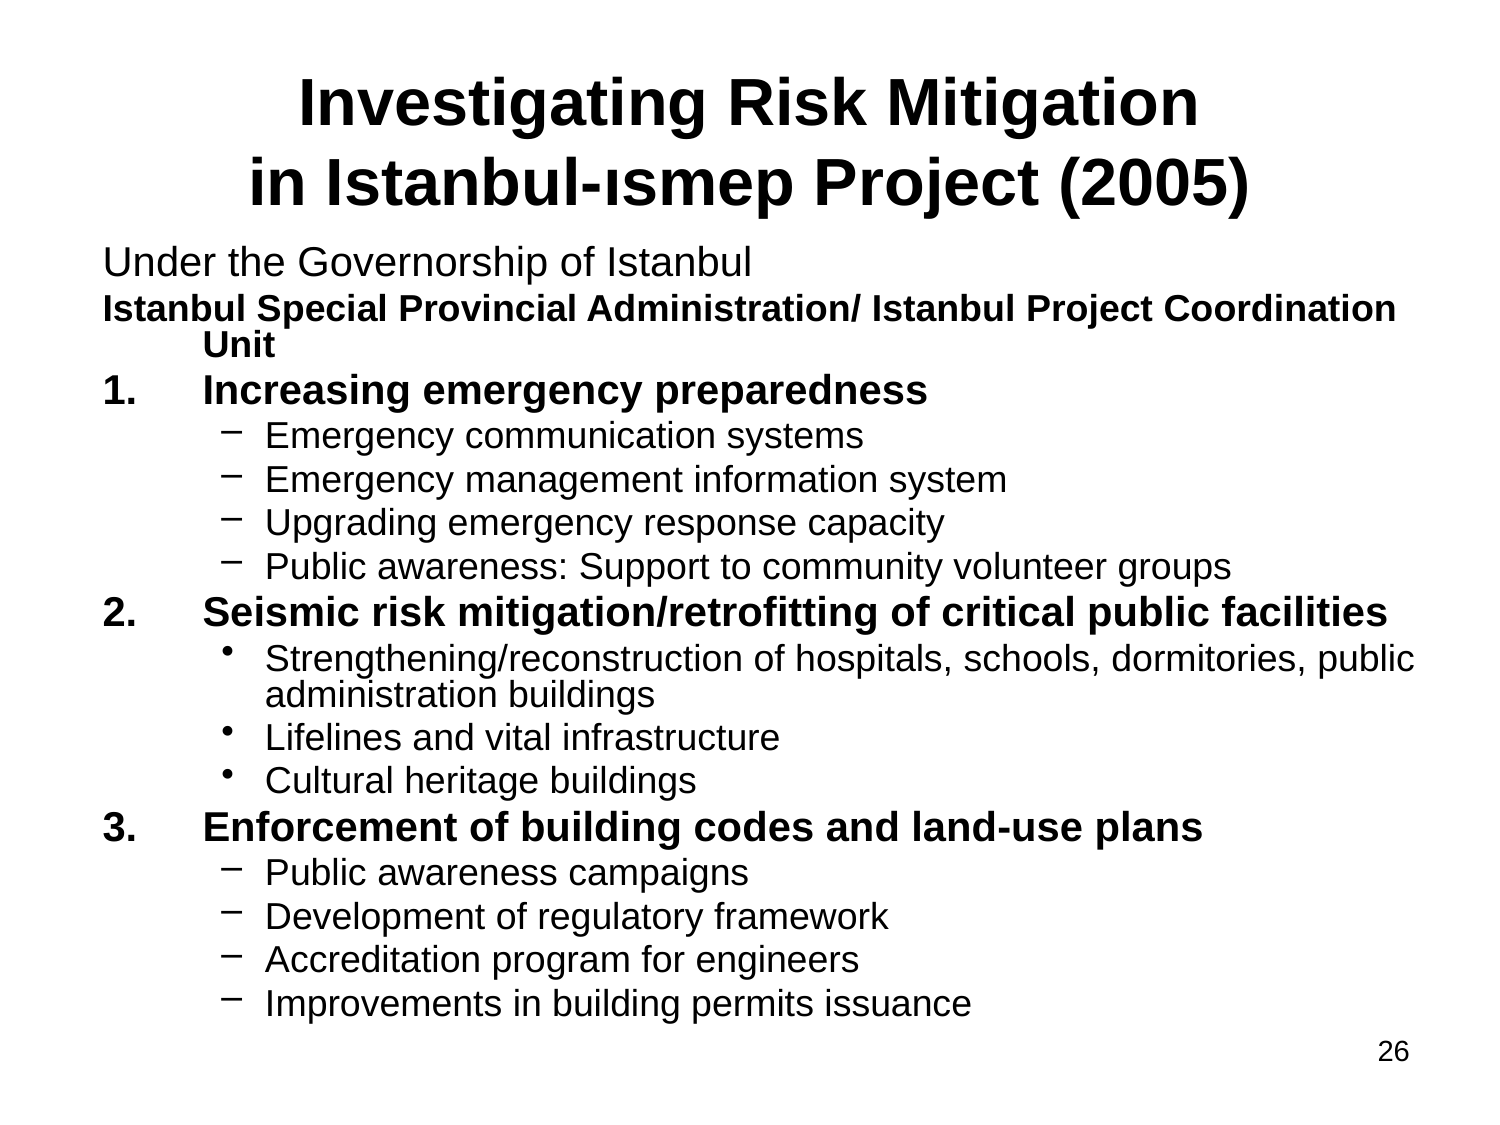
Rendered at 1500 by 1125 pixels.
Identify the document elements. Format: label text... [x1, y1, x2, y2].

slide_number 26 [1074, 1030, 1426, 1103]
list Under the Governorship of Istanbul Istanbul Special Provincial Administration/ Istanbul Project Coordination Unit Increasing emergency preparedness Emergency communication systems Emergency management information system Upgrading emergency response capacity Public awareness: Support to community volunteer groups Seismic risk mitigation/retrofitting of critical public facilities Strengthening/reconstruction of hospitals, schools, dormitories, public administration buildings Lifelines and vital infrastructure Cultural heritage buildings Enforcement of building codes and land-use plans Public awareness campaigns Development of regulatory framework Accreditation program for engineers Improvements in building permits issuance [87, 237, 1438, 1030]
title Investigating Risk Mitigation in Istanbul-ısmep Project (2005) [74, 44, 1426, 233]
